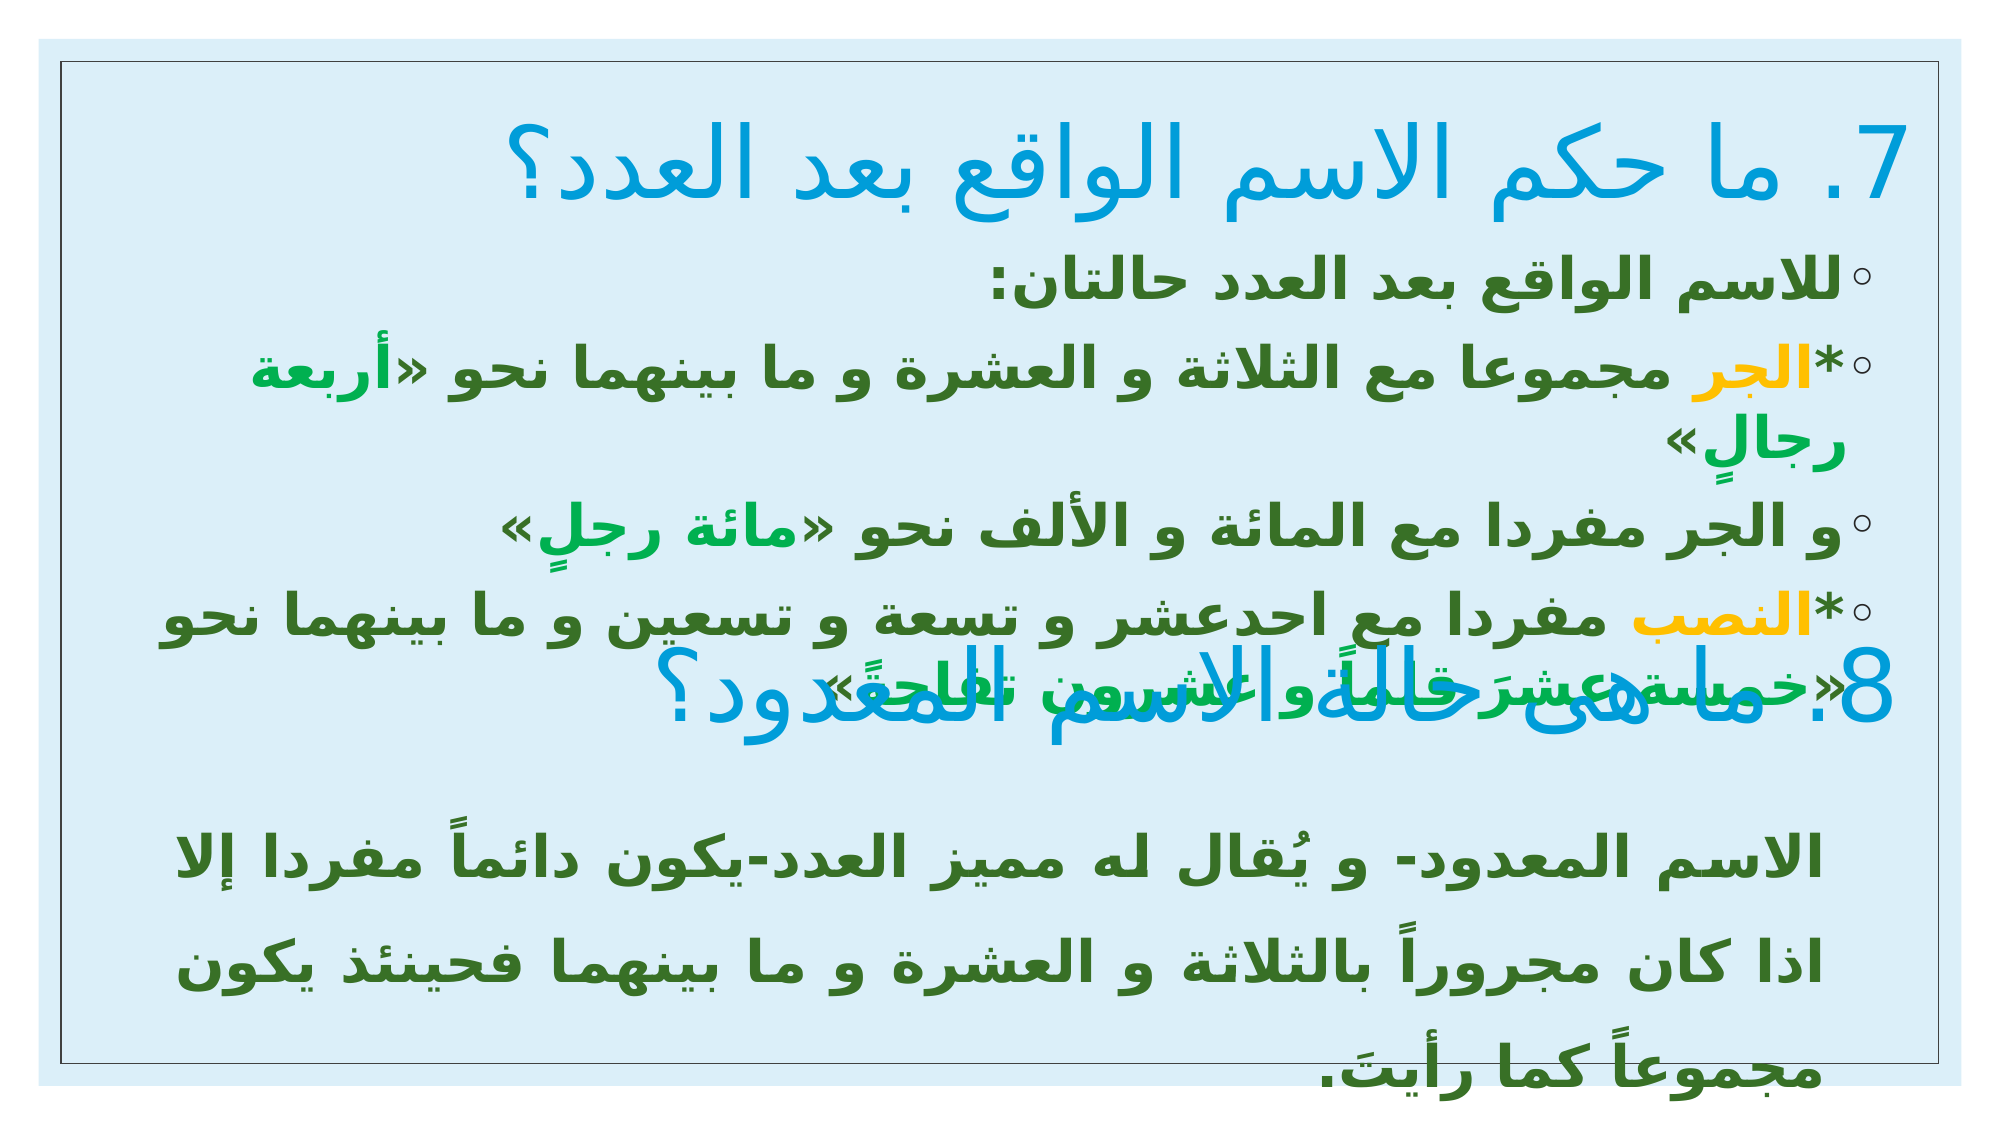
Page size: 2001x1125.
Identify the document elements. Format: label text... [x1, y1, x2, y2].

list للاسم الواقع بعد العدد حالتان: *الجر مجموعا مع الثلاثة و العشرة و ما بینهما نحو «أربعة رجالٍ» و الجر مفردا مع المائة و الألف نحو «مائة رجلٍ» *النصب مفردا مع احدعشر و تسعة و تسعین و ما بینهما نحو «خمسة عشرَ قلماً و عشرون تفاحةً» [94, 233, 1895, 559]
text_box 8. ما هی حالة الاسم المعدود؟ [264, 576, 1915, 802]
title 7. ما حکم الاسم الواقع بعد العدد؟ [279, 53, 1930, 279]
text_box الاسم المعدود- و یُقال له ممیز العدد-یکون دائماً مفردا إلا اذا کان مجروراً بالثلاثة و العشرة و ما بینهما فحینئذ یکون مجموعاً کما رأیتَ. [156, 776, 1841, 1107]
